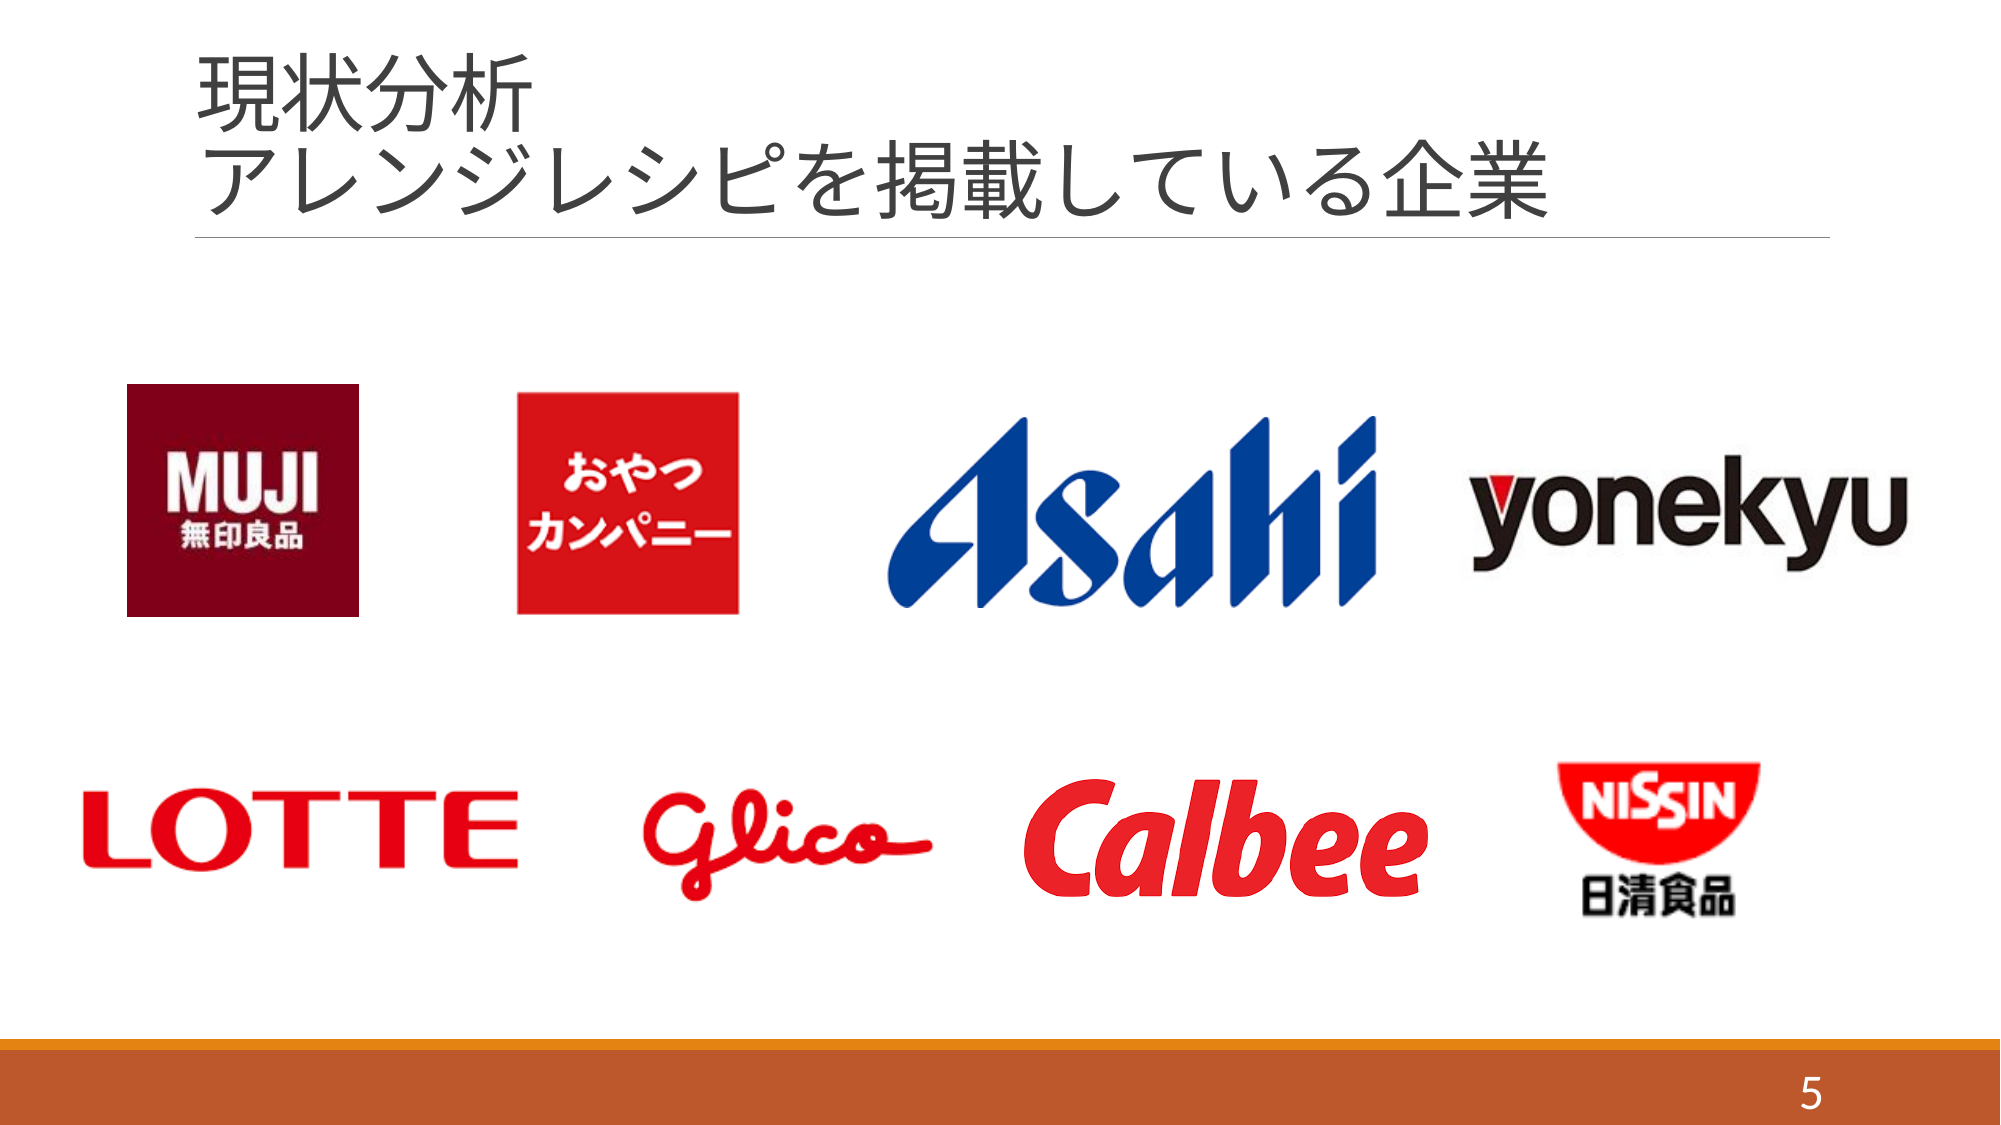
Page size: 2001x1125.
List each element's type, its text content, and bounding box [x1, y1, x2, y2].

slide_number 5 [1624, 1059, 1840, 1120]
picture [65, 268, 2000, 1031]
picture [885, 415, 1379, 608]
picture [406, 360, 851, 641]
title 現状分析 アレンジレシピを掲載している企業 [180, 47, 1815, 238]
picture [126, 384, 360, 617]
